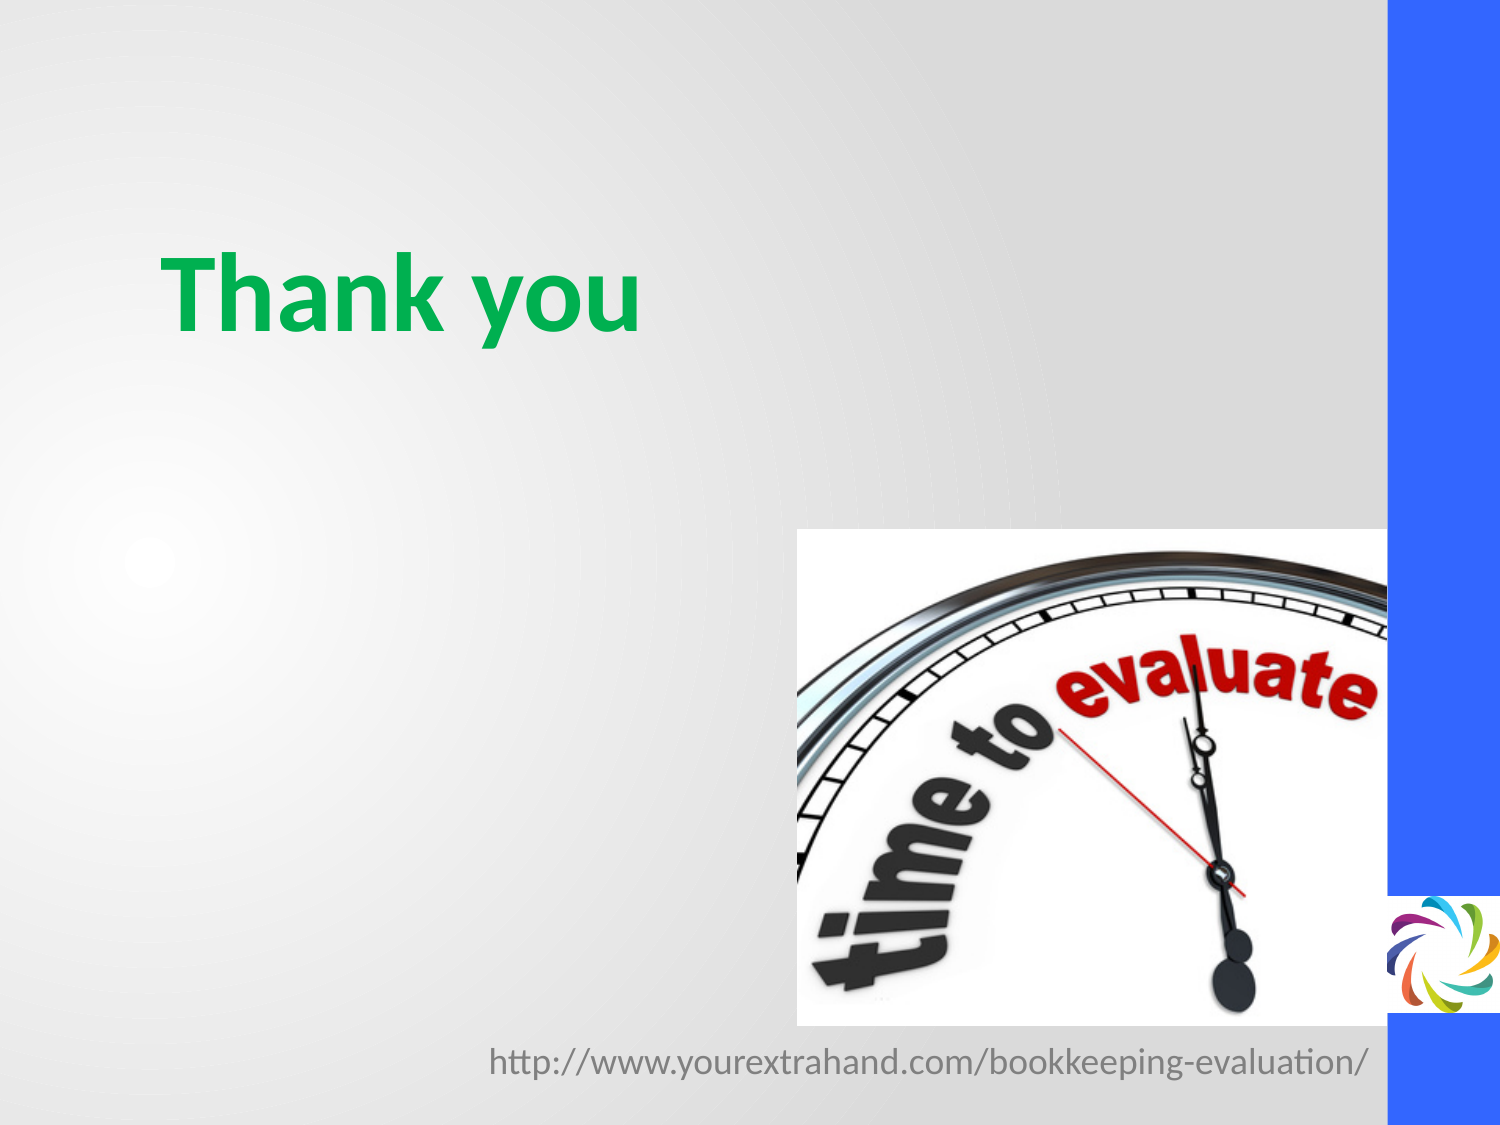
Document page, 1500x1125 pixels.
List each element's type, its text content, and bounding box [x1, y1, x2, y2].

picture [797, 528, 1500, 1027]
text_box http://www.yourextrahand.com/bookkeeping-evaluation/ [473, 1030, 1387, 1090]
text_box Thank you [145, 211, 1167, 362]
